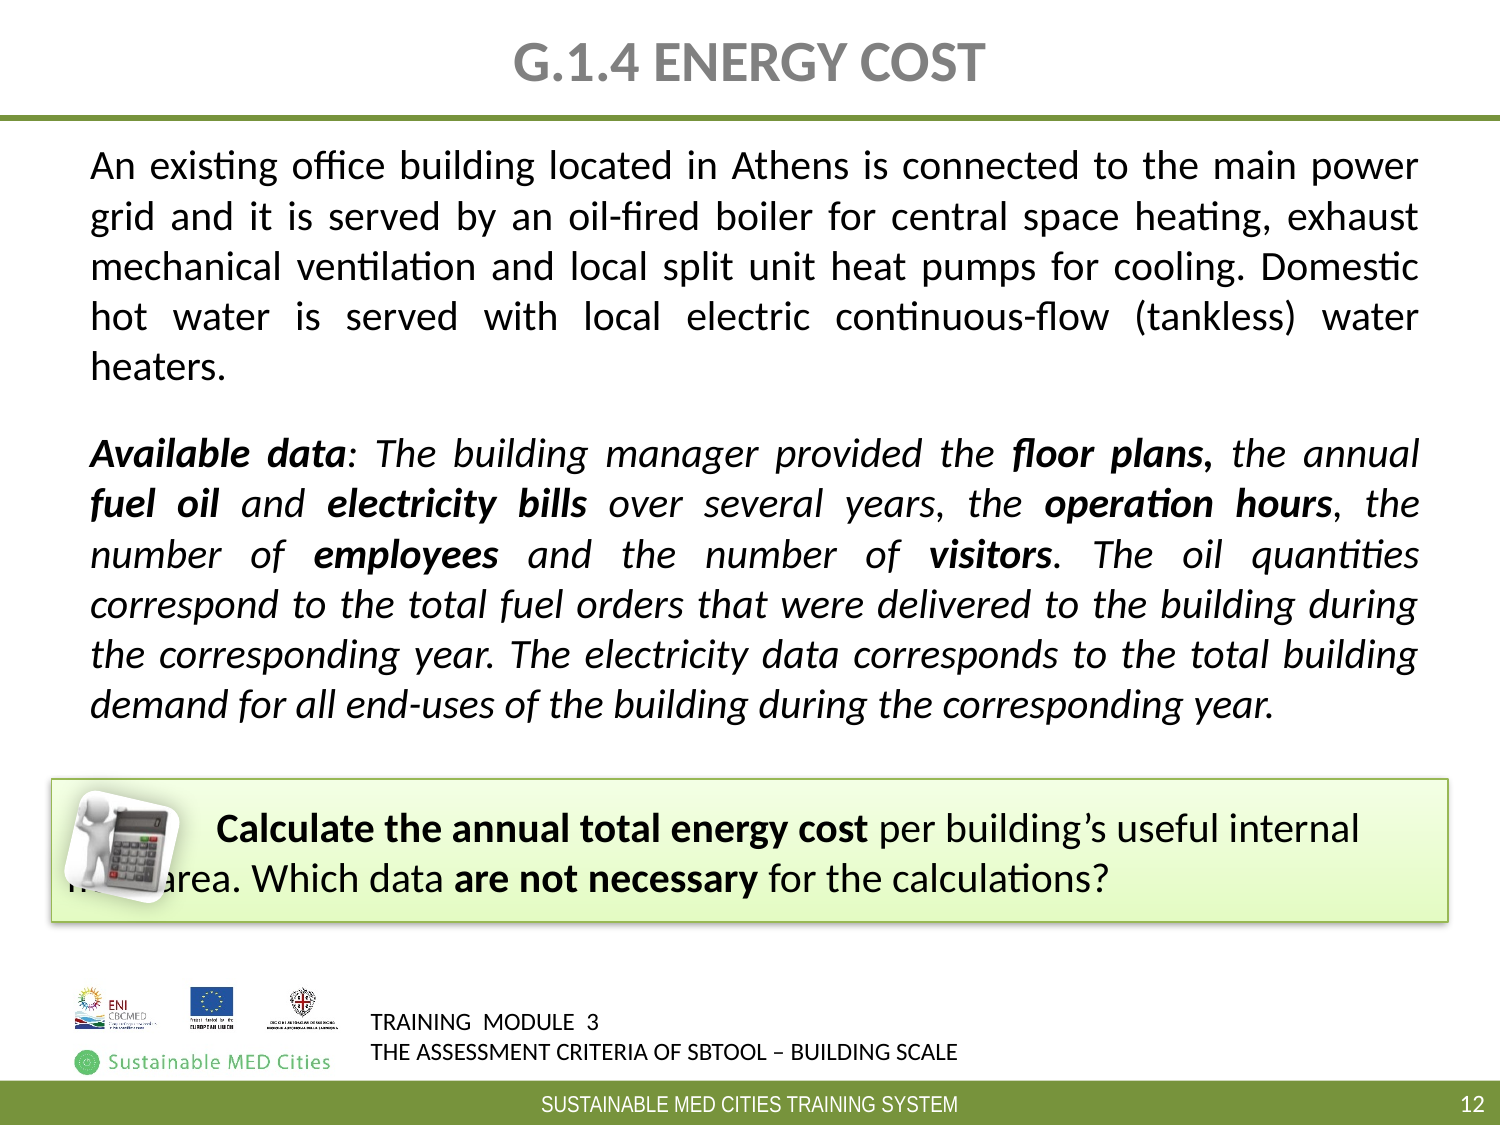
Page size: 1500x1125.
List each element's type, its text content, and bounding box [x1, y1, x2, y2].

picture [62, 978, 356, 1080]
slide_number 12 [1149, 1079, 1500, 1125]
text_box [51, 778, 1449, 923]
list An existing office building located in Athens is connected to the main power grid and it is served by an oil-fired boiler for central space heating, exhaust mechanical ventilation and local split unit heat pumps for cooling. Domestic hot water is served with local electric continuous-flow (tankless) water heaters. Available data: The building manager provided the floor plans, the annual fuel oil and electricity bills over several years, the operation hours, the number of employees and the number of visitors. The oil quantities correspond to the total fuel orders that were delivered to the building during the corresponding year. The electricity data corresponds to the total building demand for all end-uses of the building during the corresponding year. [75, 130, 1436, 775]
title G.1.4 ENERGY COST [0, 0, 1500, 117]
